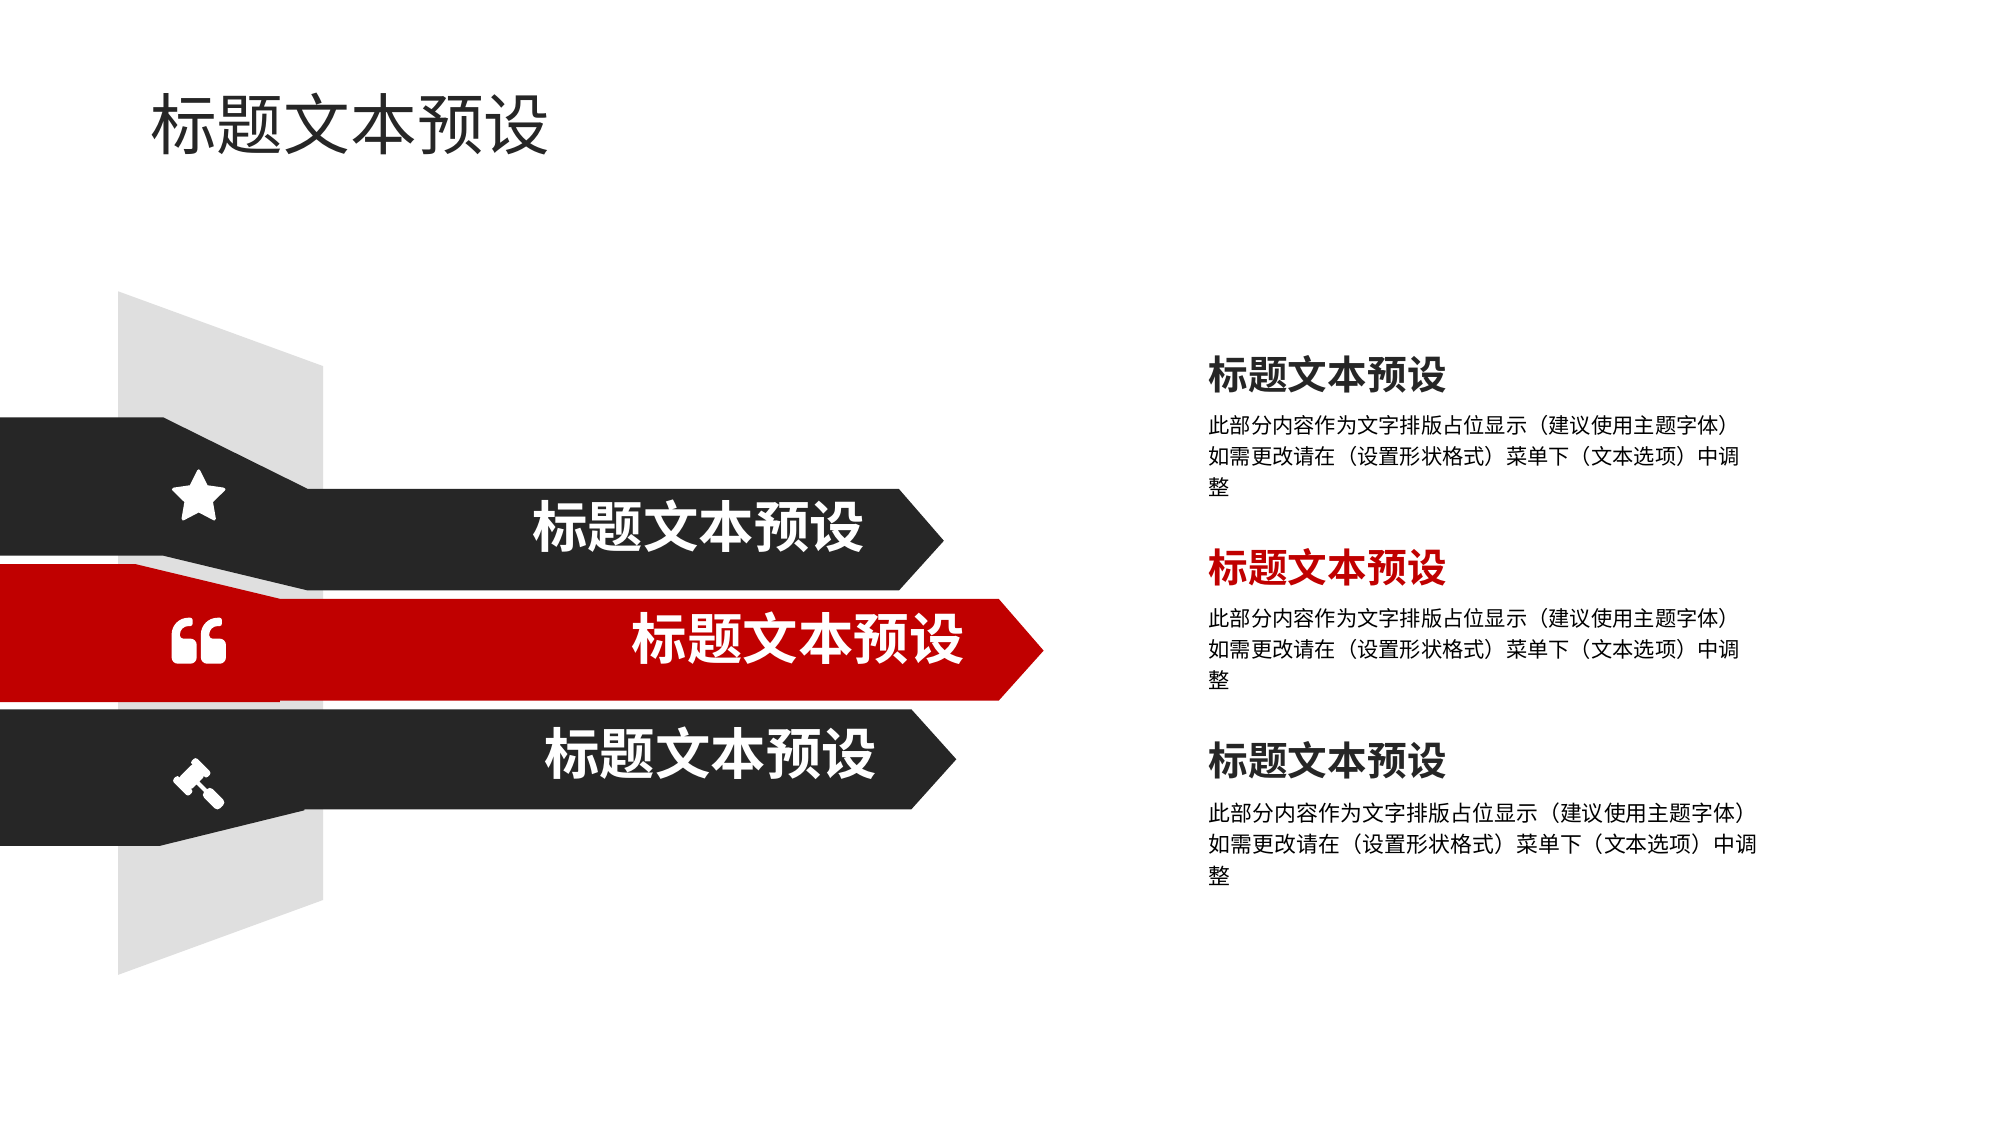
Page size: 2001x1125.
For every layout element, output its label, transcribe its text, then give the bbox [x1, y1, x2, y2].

text_box 标题文本预设 [135, 75, 566, 171]
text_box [1129, 735, 1824, 899]
text_box [118, 846, 324, 975]
text_box [118, 291, 324, 417]
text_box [0, 417, 944, 591]
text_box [0, 709, 957, 846]
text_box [1129, 543, 1824, 703]
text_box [1129, 350, 1824, 510]
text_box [0, 564, 1044, 703]
text_box [118, 703, 324, 709]
